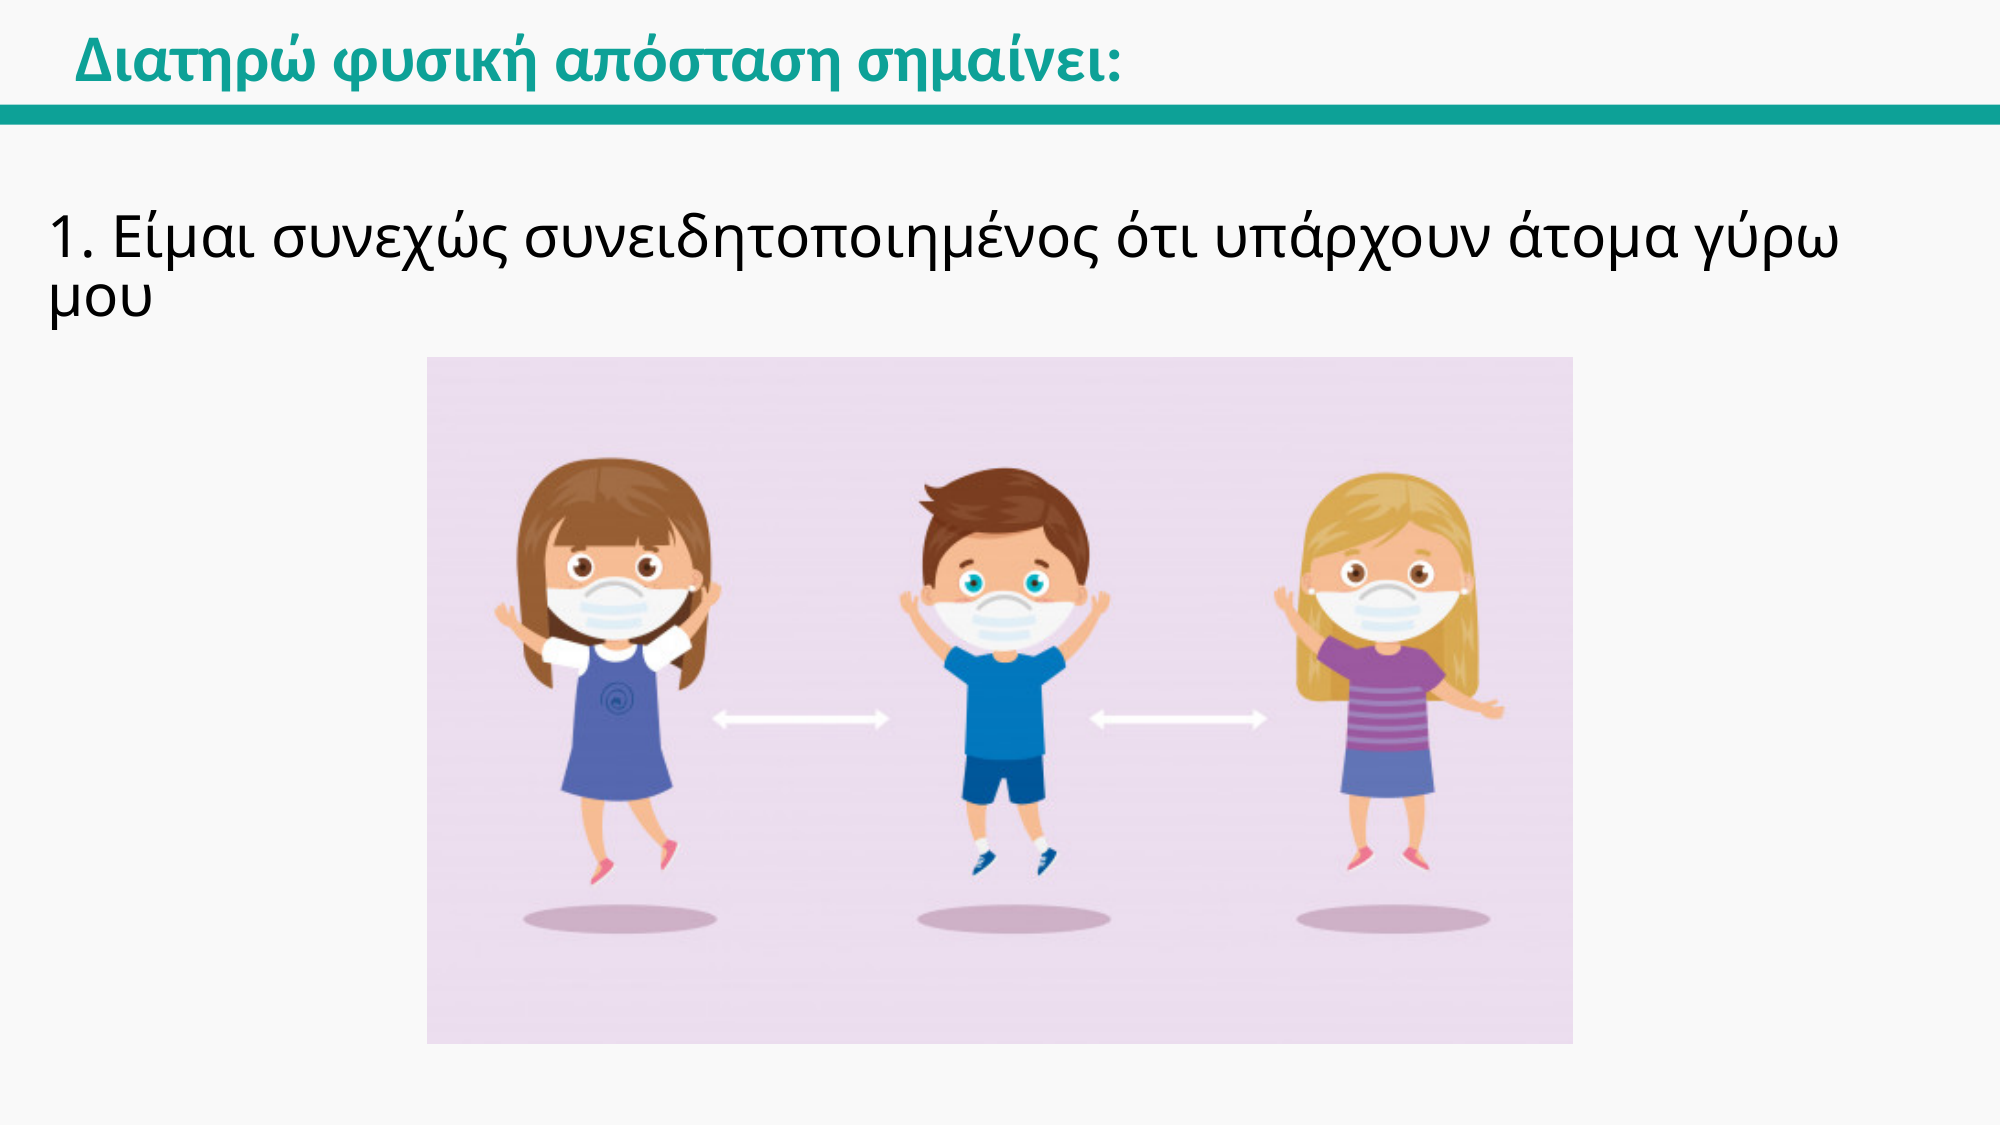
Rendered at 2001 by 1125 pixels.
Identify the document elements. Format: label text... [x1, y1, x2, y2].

list 1. Είμαι συνεχώς συνειδητοποιημένος ότι υπάρχουν άτομα γύρω μου [47, 211, 1950, 308]
picture [427, 357, 1573, 1044]
title Διατηρώ φυσική απόσταση σημαίνει: [0, 0, 2000, 122]
